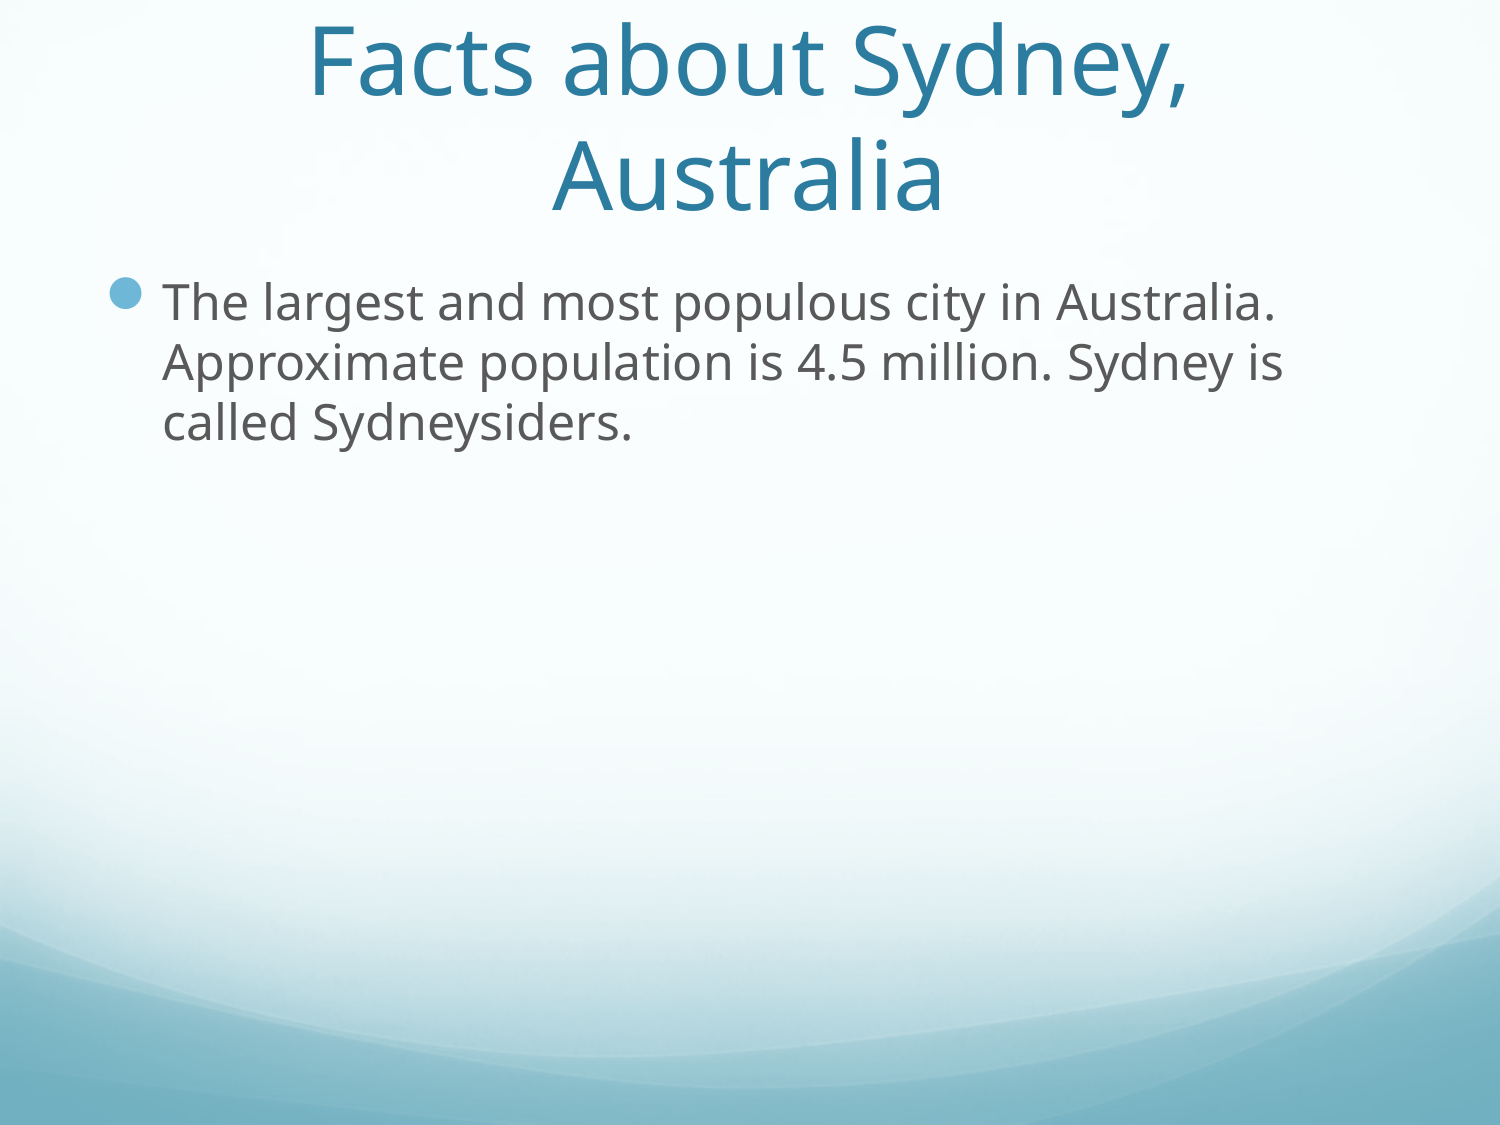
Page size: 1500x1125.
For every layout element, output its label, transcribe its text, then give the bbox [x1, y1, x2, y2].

title Facts about Sydney, Australia [90, 17, 1410, 237]
list The largest and most populous city in Australia. Approximate population is 4.5 million. Sydney is called Sydneysiders. [90, 262, 1410, 975]
